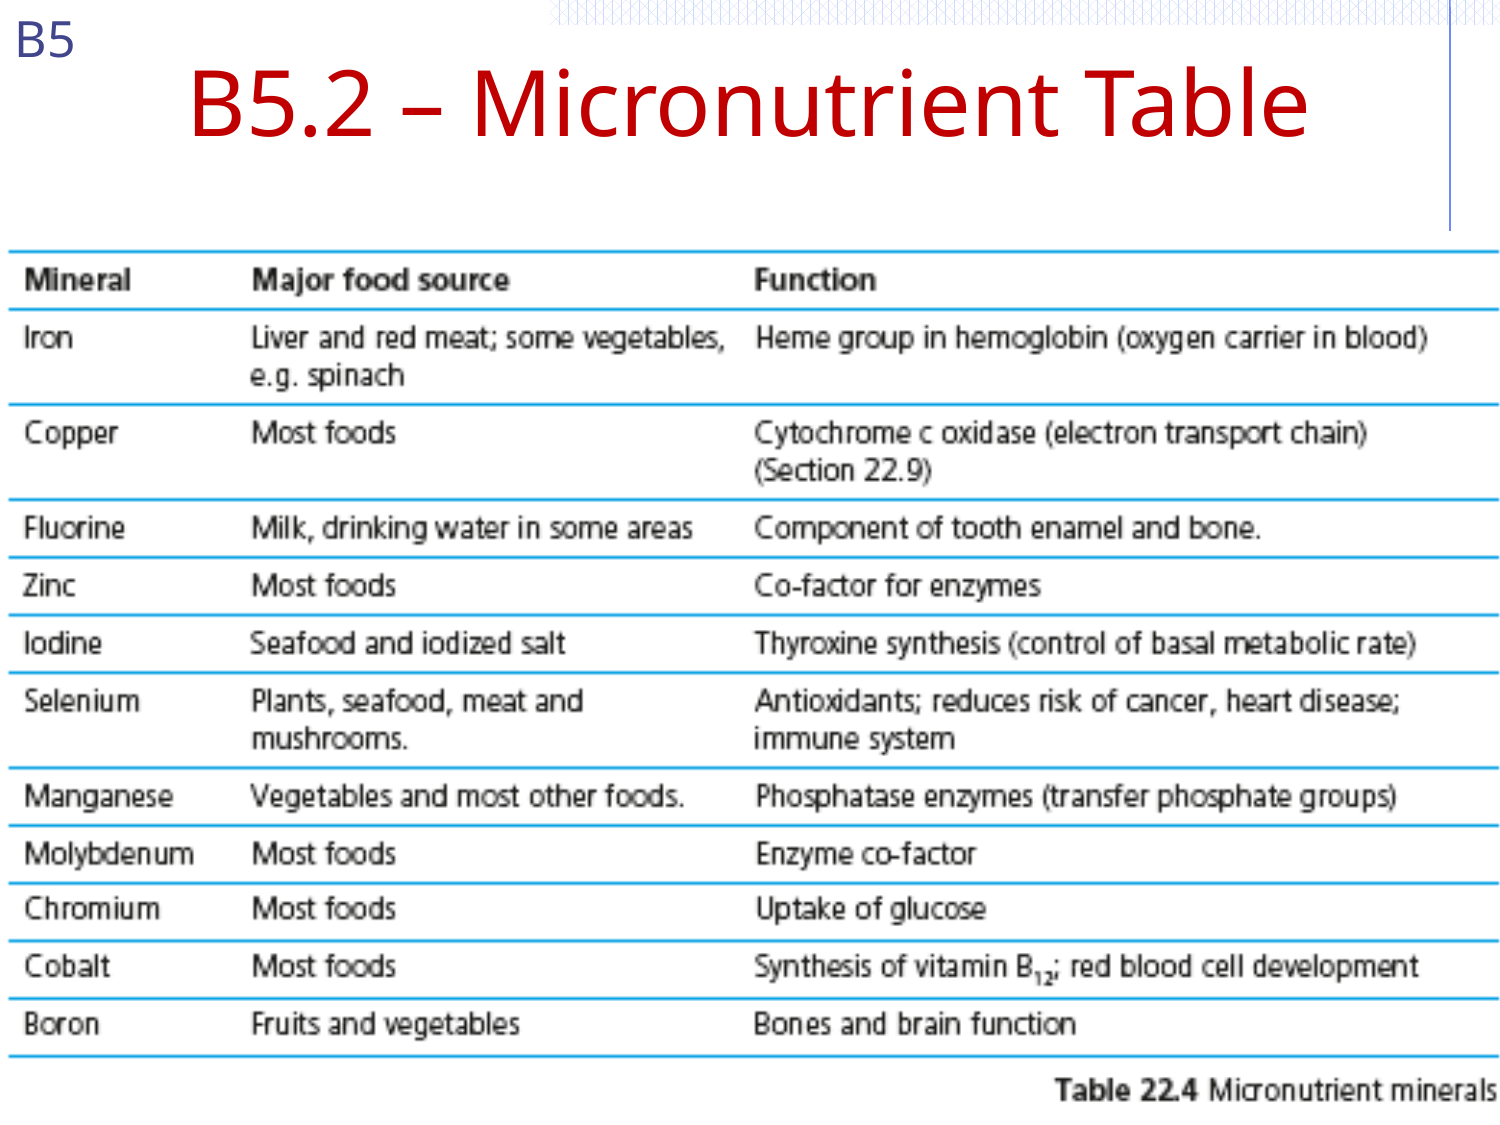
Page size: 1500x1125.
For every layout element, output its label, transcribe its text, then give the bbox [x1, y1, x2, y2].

title B5.2 – Micronutrient Table [37, 24, 1463, 163]
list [0, 231, 1500, 1125]
